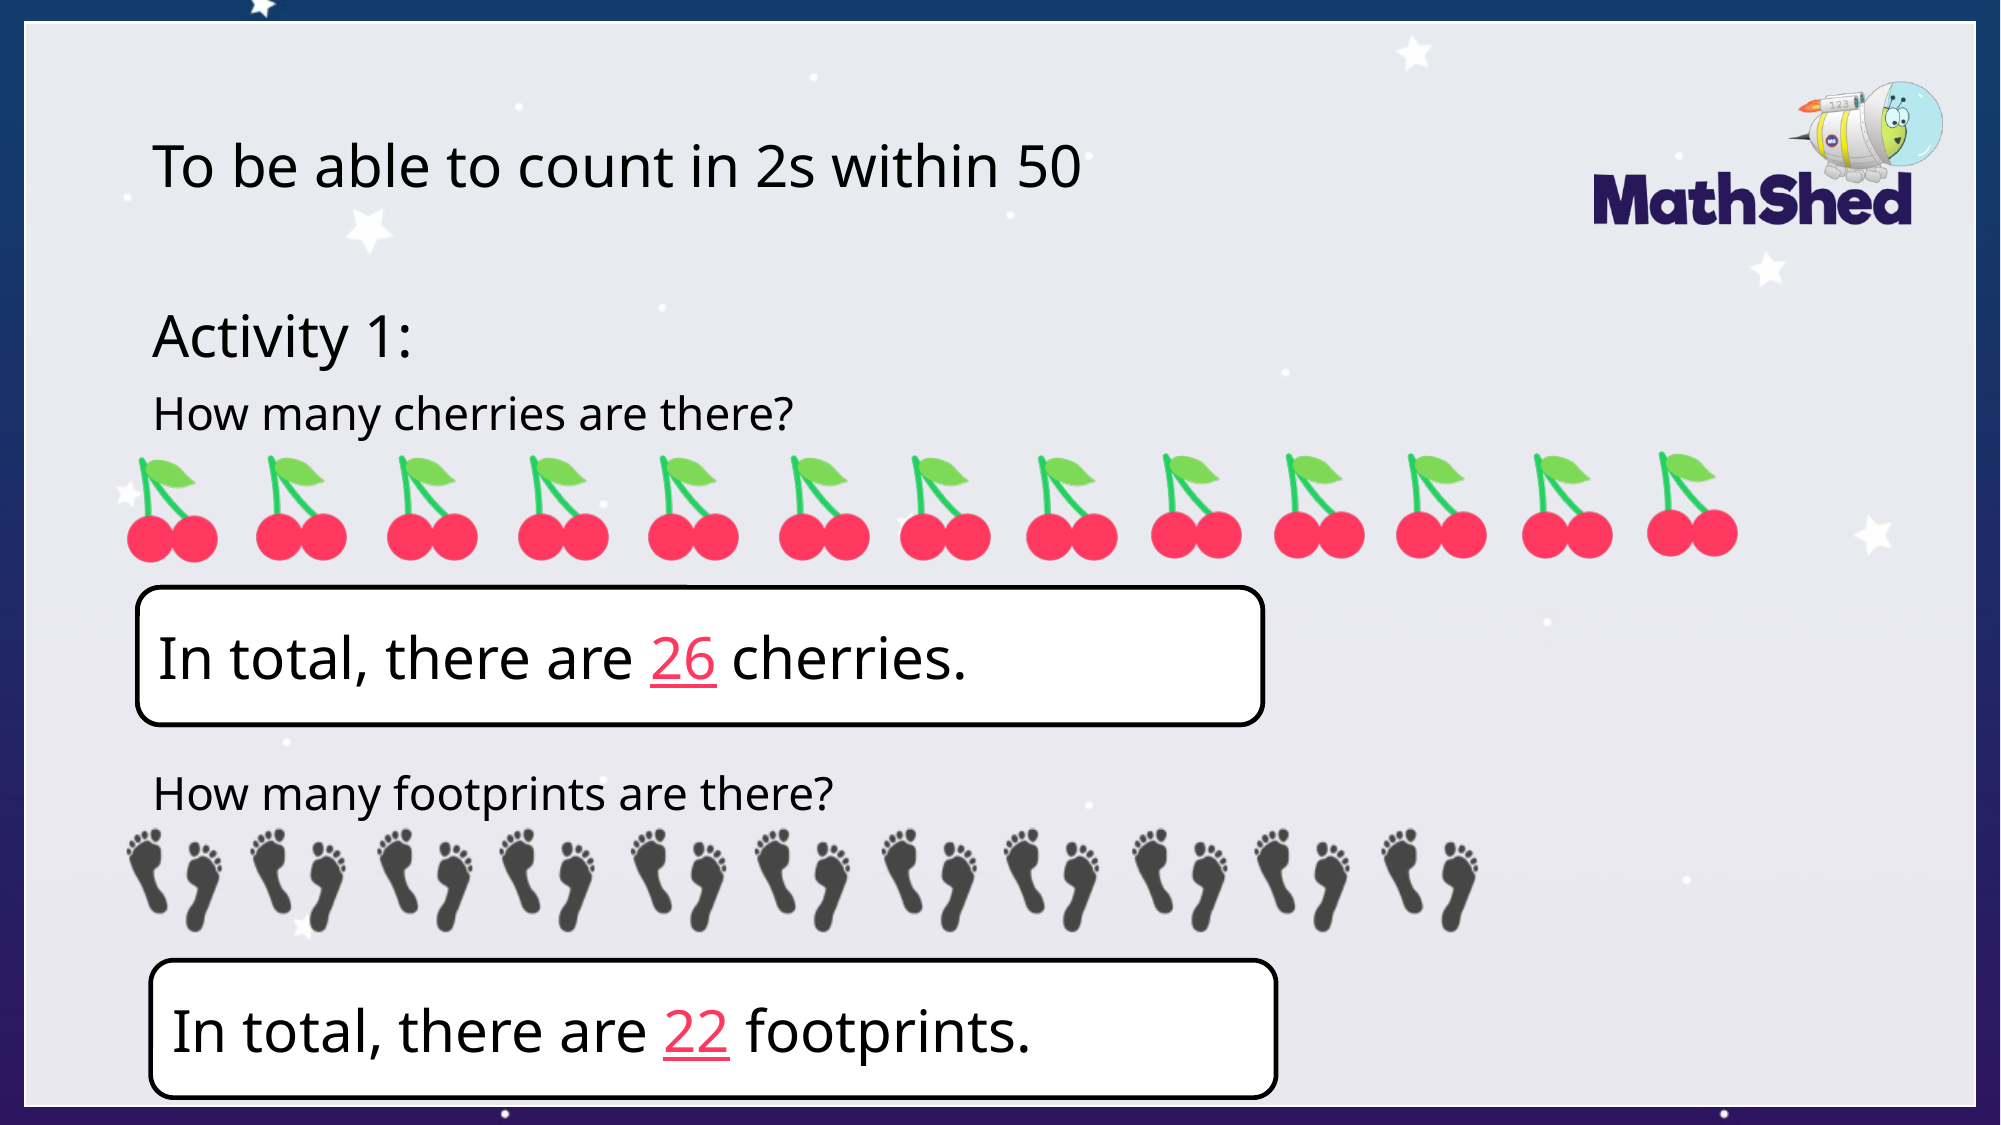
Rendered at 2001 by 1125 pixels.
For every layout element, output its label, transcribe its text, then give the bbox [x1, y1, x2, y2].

text_box In total, there are 22 footprints. [149, 1014, 1278, 1099]
list Activity 1: How many cherries are there? How many footprints are there? [137, 299, 1863, 1014]
text_box In total, there are 26 cherries. [136, 586, 1264, 726]
title To be able to count in 2s within 50 [137, 59, 1578, 278]
picture [0, 0, 2001, 1125]
